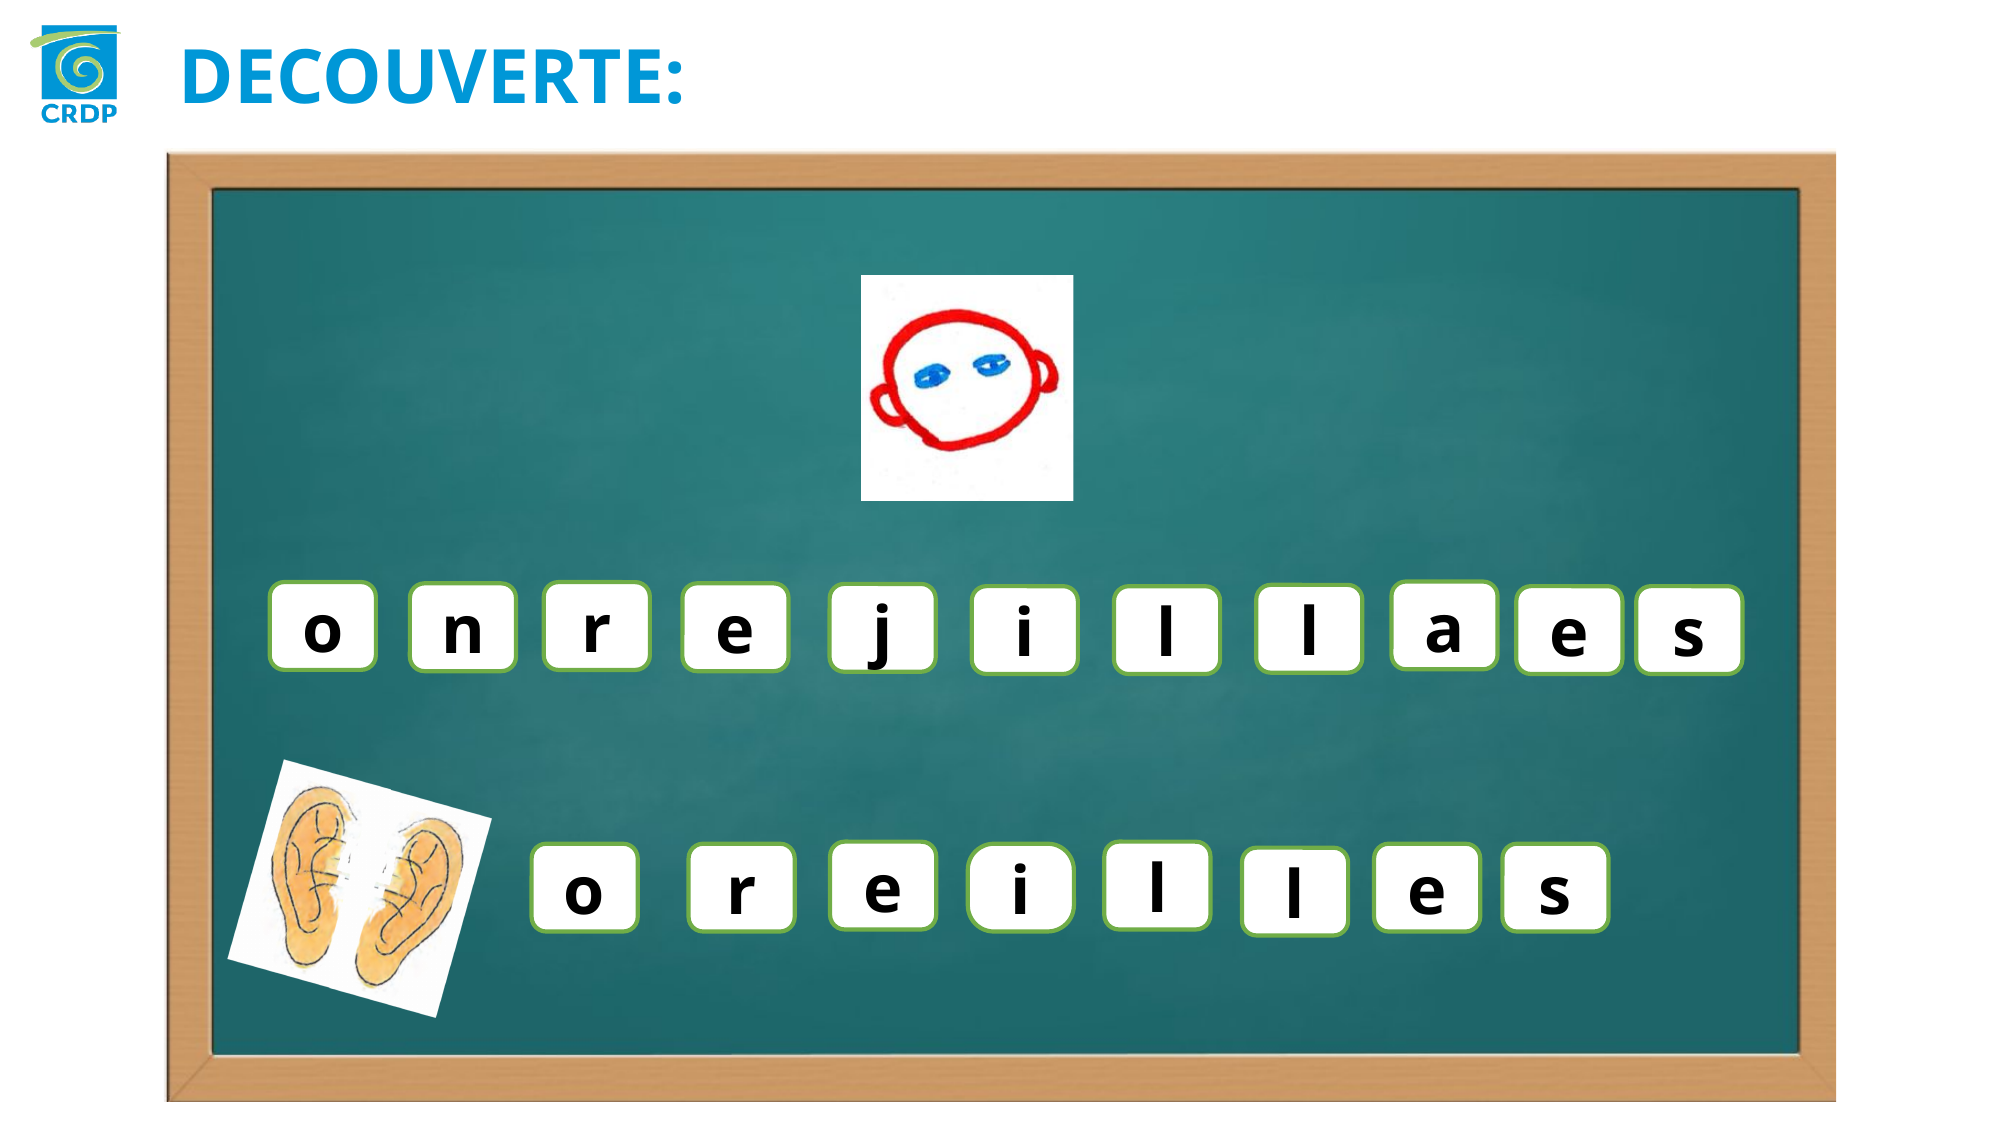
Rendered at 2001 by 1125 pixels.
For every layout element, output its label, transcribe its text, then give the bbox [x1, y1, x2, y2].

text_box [251, 785, 468, 993]
picture [86, 108, 94, 118]
picture [163, 148, 1837, 1103]
picture [30, 25, 121, 123]
text_box DECOUVERTE: [163, 35, 1837, 111]
